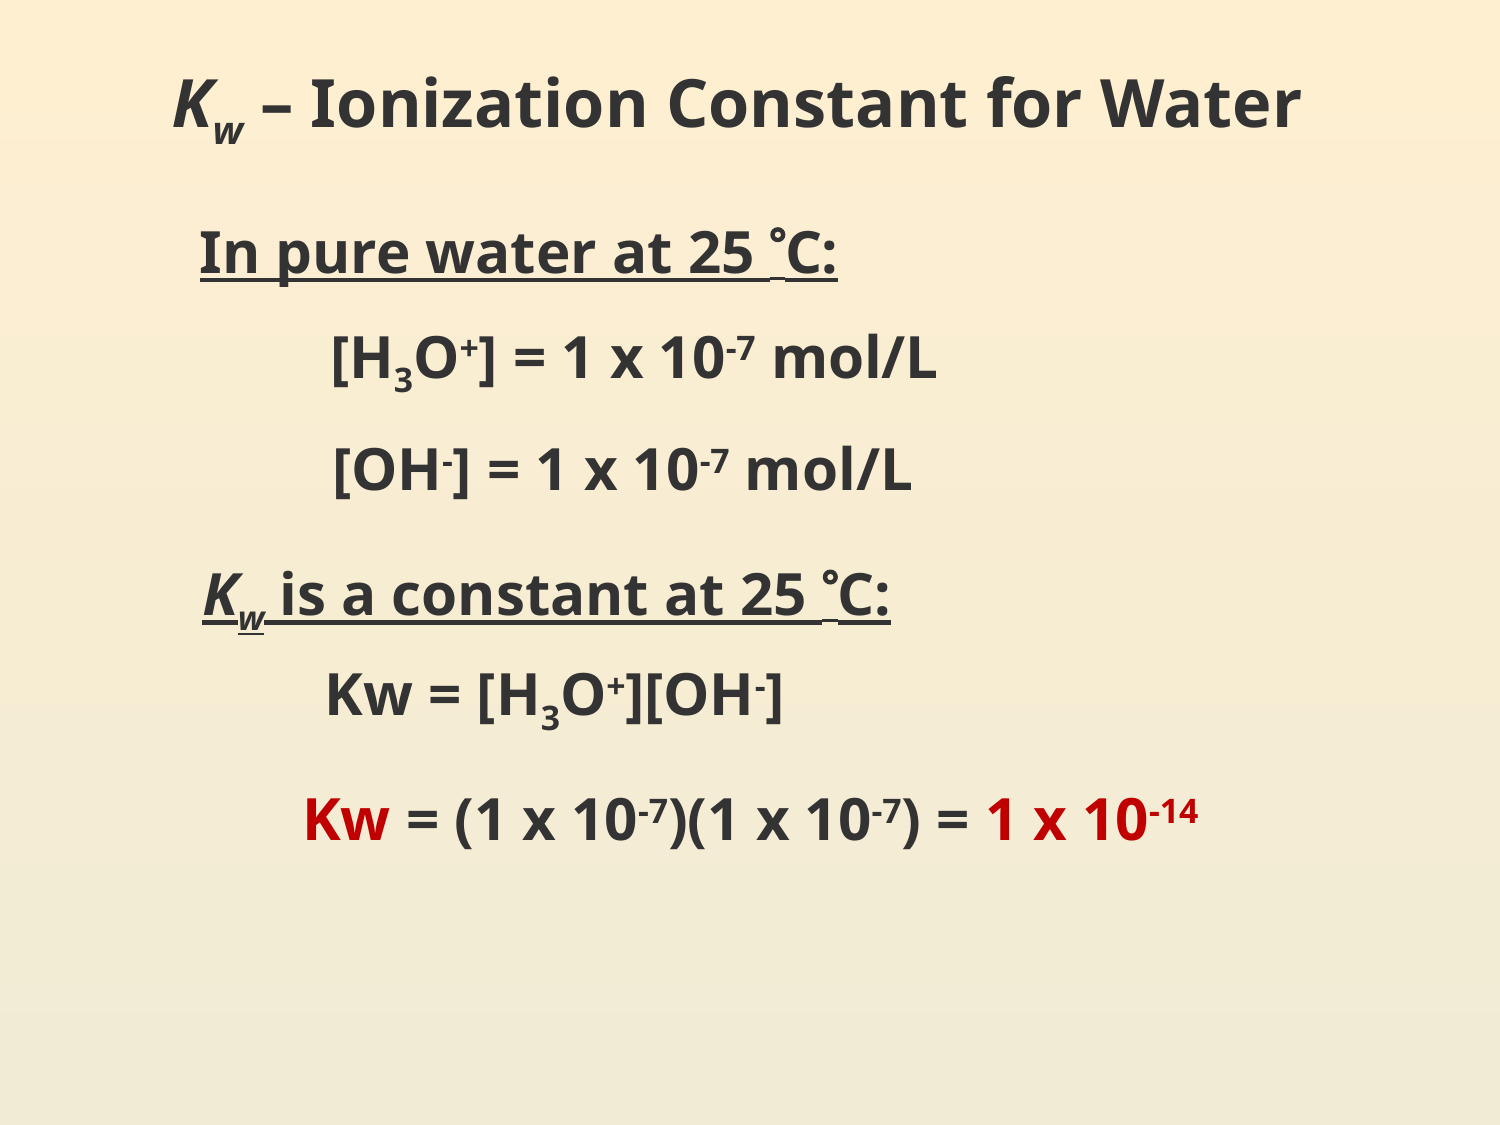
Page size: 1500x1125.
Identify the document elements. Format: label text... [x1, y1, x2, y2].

title Kw – Ionization Constant for Water [99, 49, 1376, 163]
text_box Kw = [H3O+][OH-] [309, 650, 800, 745]
text_box [H3O+] = 1 x 10-7 mol/L [315, 312, 954, 407]
text_box [OH-] = 1 x 10-7 mol/L [317, 425, 928, 510]
text_box Kw = (1 x 10-7)(1 x 10-7) = 1 x 10-14 [287, 774, 1413, 860]
text_box In pure water at 25 C: [184, 207, 1300, 293]
text_box Kw is a constant at 25 C: [187, 549, 1303, 645]
